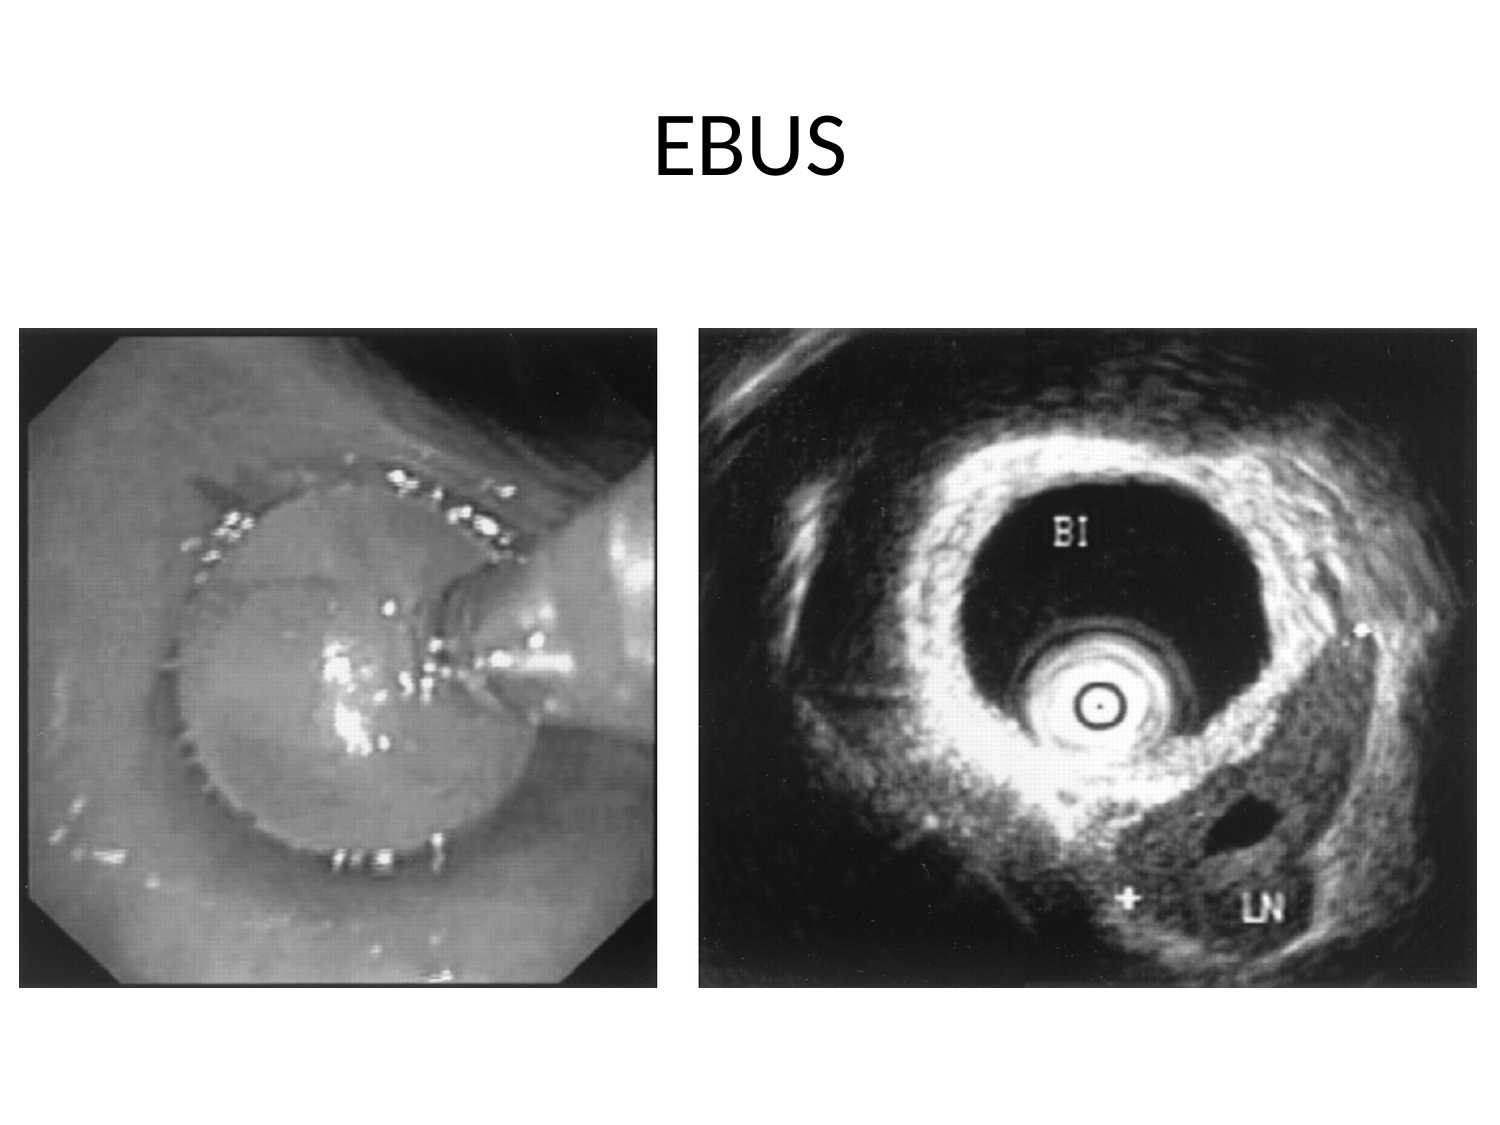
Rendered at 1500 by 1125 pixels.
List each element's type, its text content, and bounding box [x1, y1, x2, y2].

title EBUS [75, 45, 1425, 233]
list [19, 328, 1478, 988]
